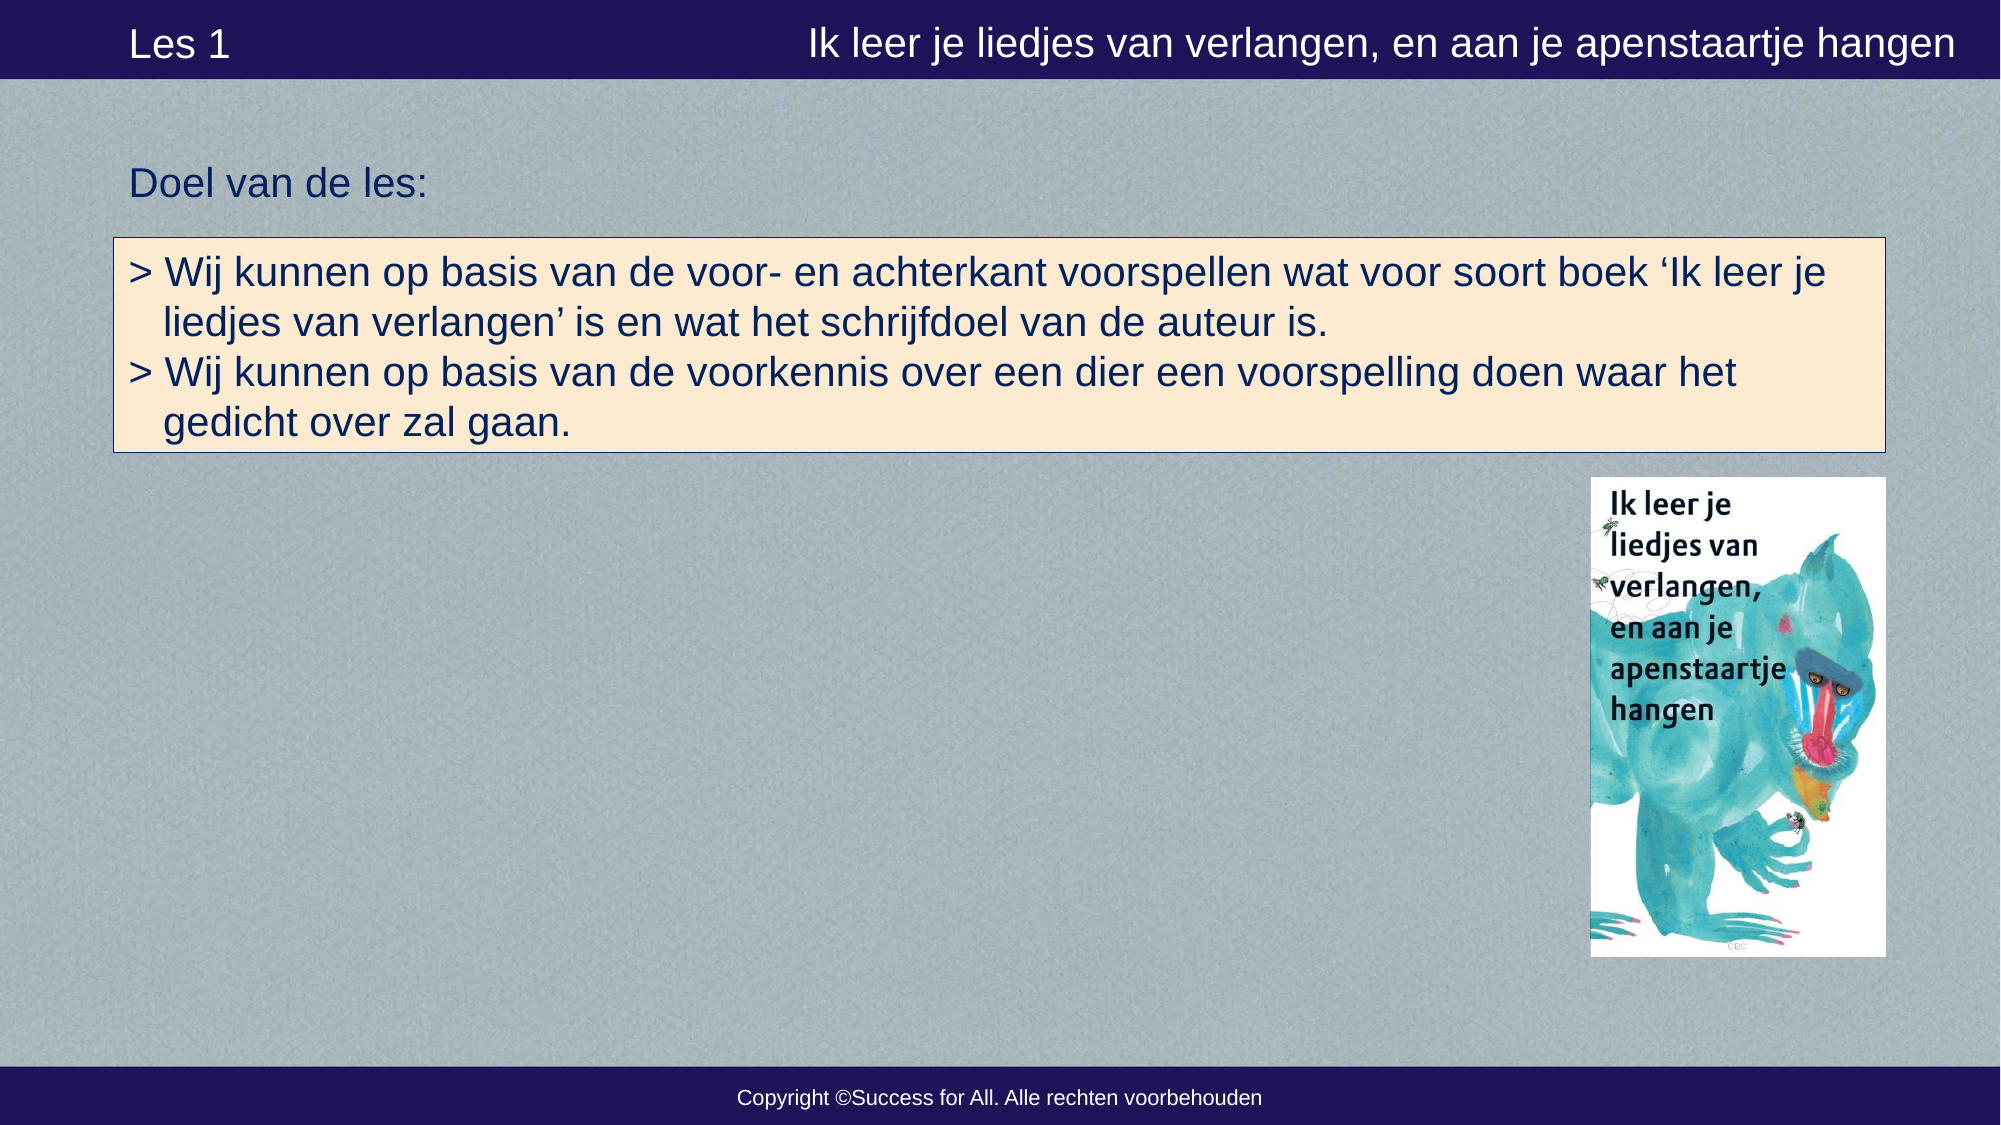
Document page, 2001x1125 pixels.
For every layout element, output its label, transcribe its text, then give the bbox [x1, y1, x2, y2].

text_box Ik leer je liedjes van verlangen, en aan je apenstaartje hangen [744, 8, 1972, 73]
text_box Copyright ©Success for All. Alle rechten voorbehouden [0, 1076, 2000, 1125]
text_box Doel van de les: [113, 148, 1635, 214]
text_box > Wij kunnen op basis van de voor- en achterkant voorspellen wat voor soort boek ‘Ik leer je liedjes van verlangen’ is en wat het schrijfdoel van de auteur is. > Wij kunnen op basis van de voorkennis over een dier een voorspelling doen waar het gedicht over zal gaan. [113, 237, 1886, 453]
picture [0, 0, 2001, 1125]
text_box Les 1 [114, 9, 354, 75]
